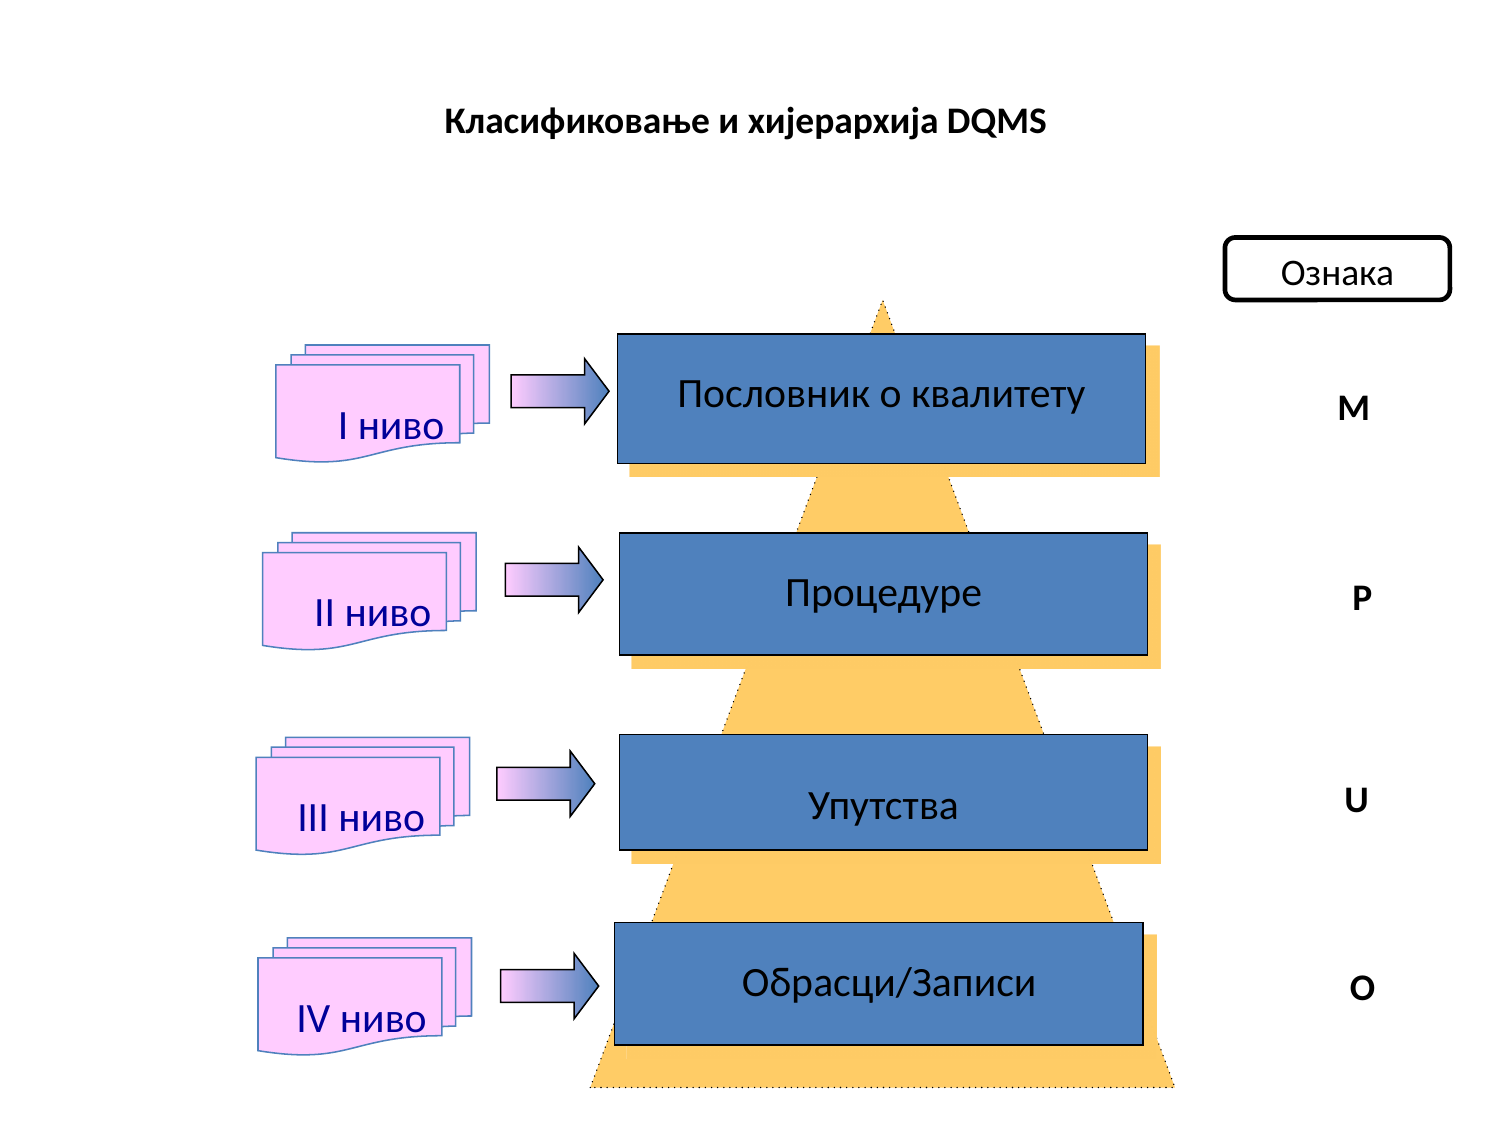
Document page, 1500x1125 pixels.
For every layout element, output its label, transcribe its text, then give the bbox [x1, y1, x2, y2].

text_box [590, 1039, 1175, 1088]
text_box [1224, 237, 1476, 1016]
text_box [275, 333, 1146, 464]
text_box [721, 669, 1044, 733]
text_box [257, 922, 1144, 1056]
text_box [262, 532, 1148, 656]
text_box Класификовање и хијерархија DQMS [429, 88, 1079, 149]
text_box [652, 864, 1114, 921]
text_box [870, 299, 895, 332]
text_box [796, 477, 969, 531]
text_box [255, 734, 1148, 855]
